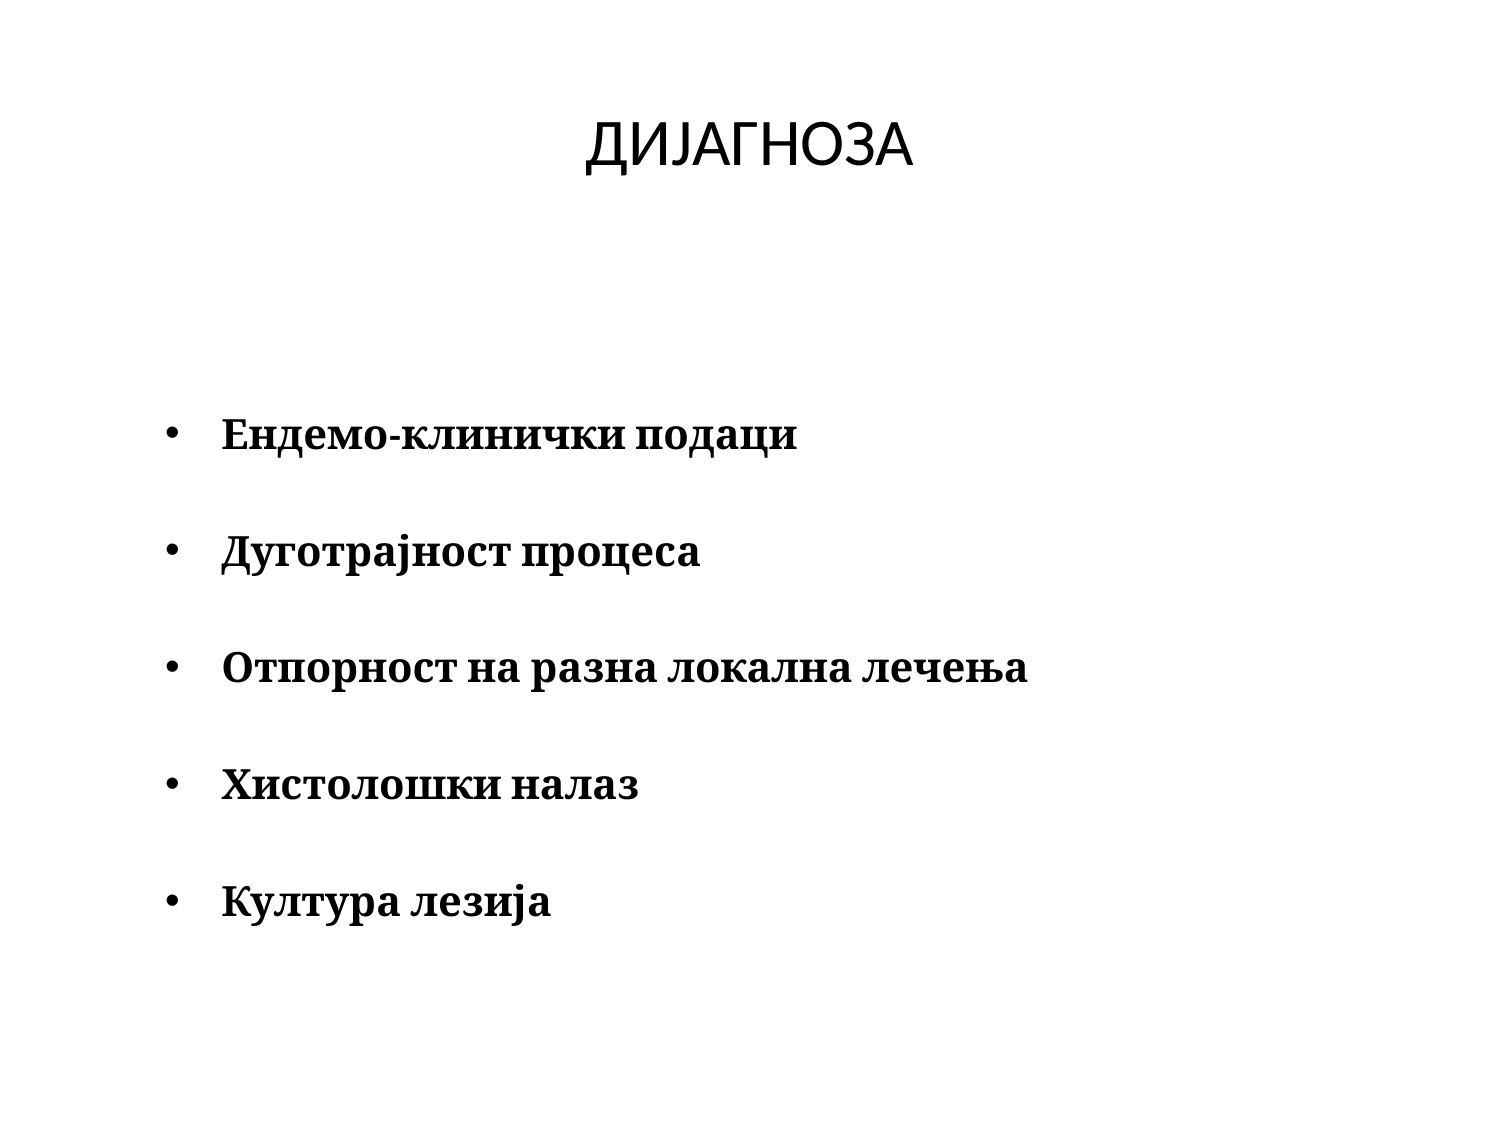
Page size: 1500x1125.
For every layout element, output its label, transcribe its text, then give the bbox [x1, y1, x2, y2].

title ДИЈАГНОЗА [75, 45, 1425, 233]
list Ендемо-клинички подаци Дуготрајност процеса Отпорност на разна локална лечења Хистолошки налаз Култура лезија [150, 399, 1388, 1075]
